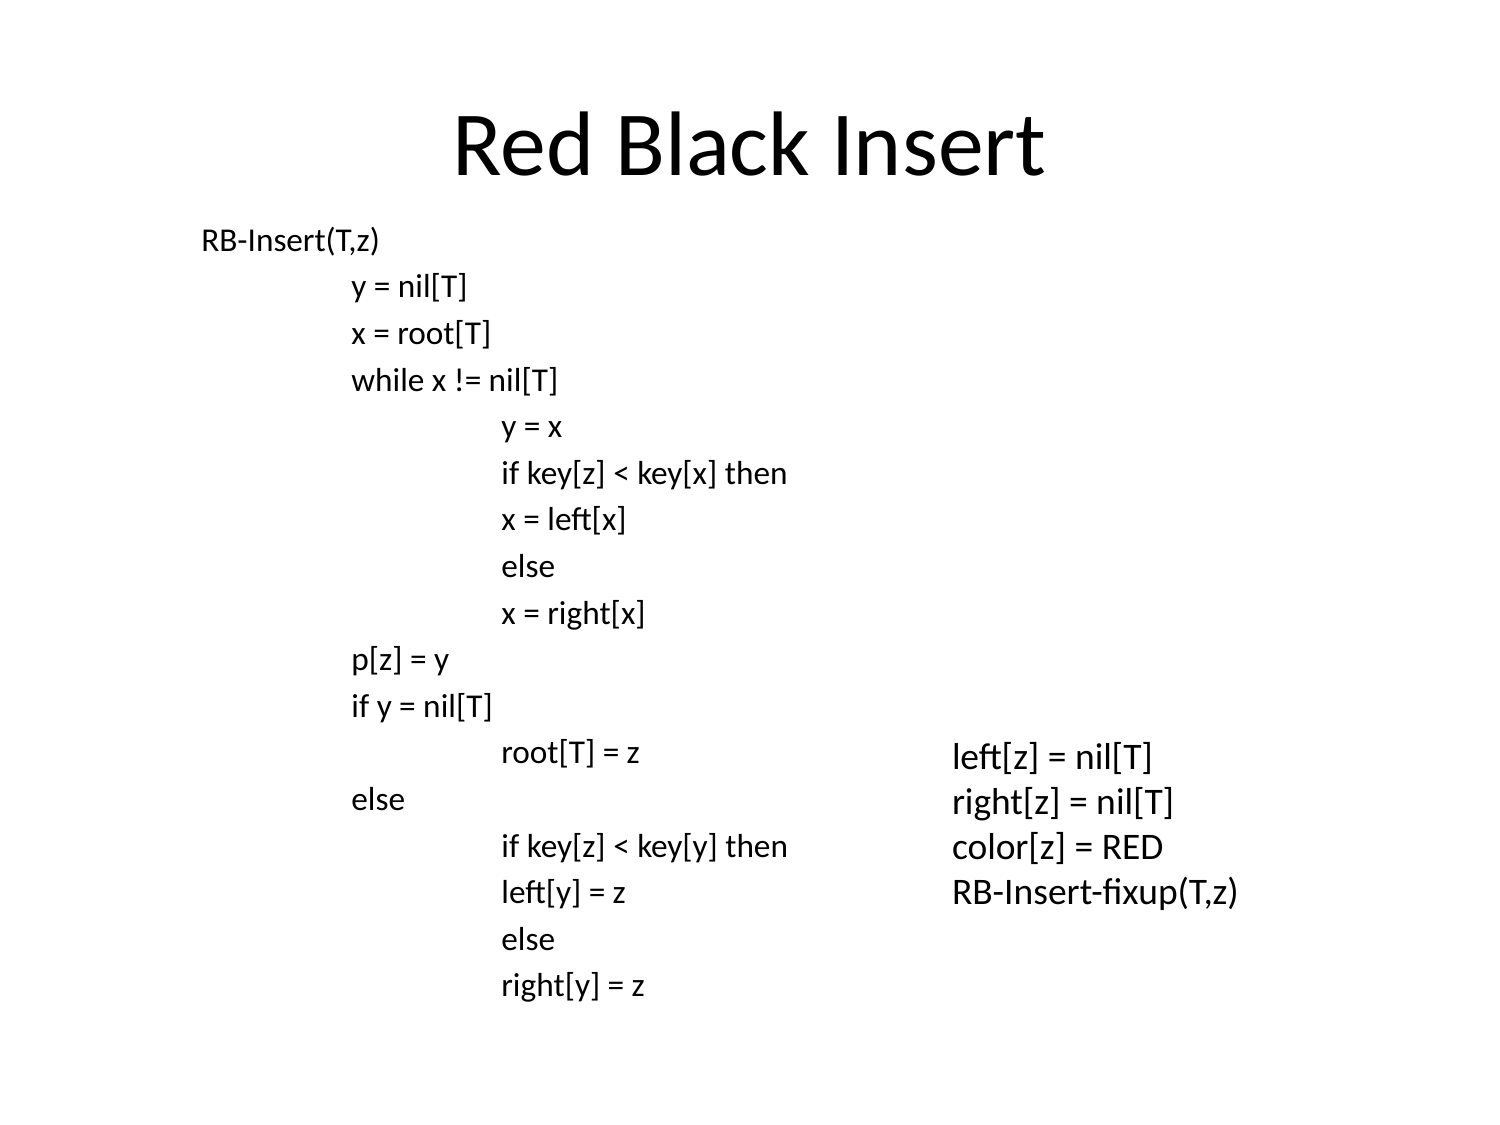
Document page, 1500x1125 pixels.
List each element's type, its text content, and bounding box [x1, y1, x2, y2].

list RB-Insert(T,z) y = nil[T] x = root[T] while x != nil[T] y = x if key[z] < key[x] then x = left[x] else x = right[x] p[z] = y if y = nil[T] root[T] = z else if key[z] < key[y] then left[y] = z else right[y] = z [36, 173, 1387, 1022]
text_box left[z] = nil[T] right[z] = nil[T] color[z] = RED RB-Insert-fixup(T,z) [937, 724, 1255, 965]
title Red Black Insert [75, 45, 1425, 233]
